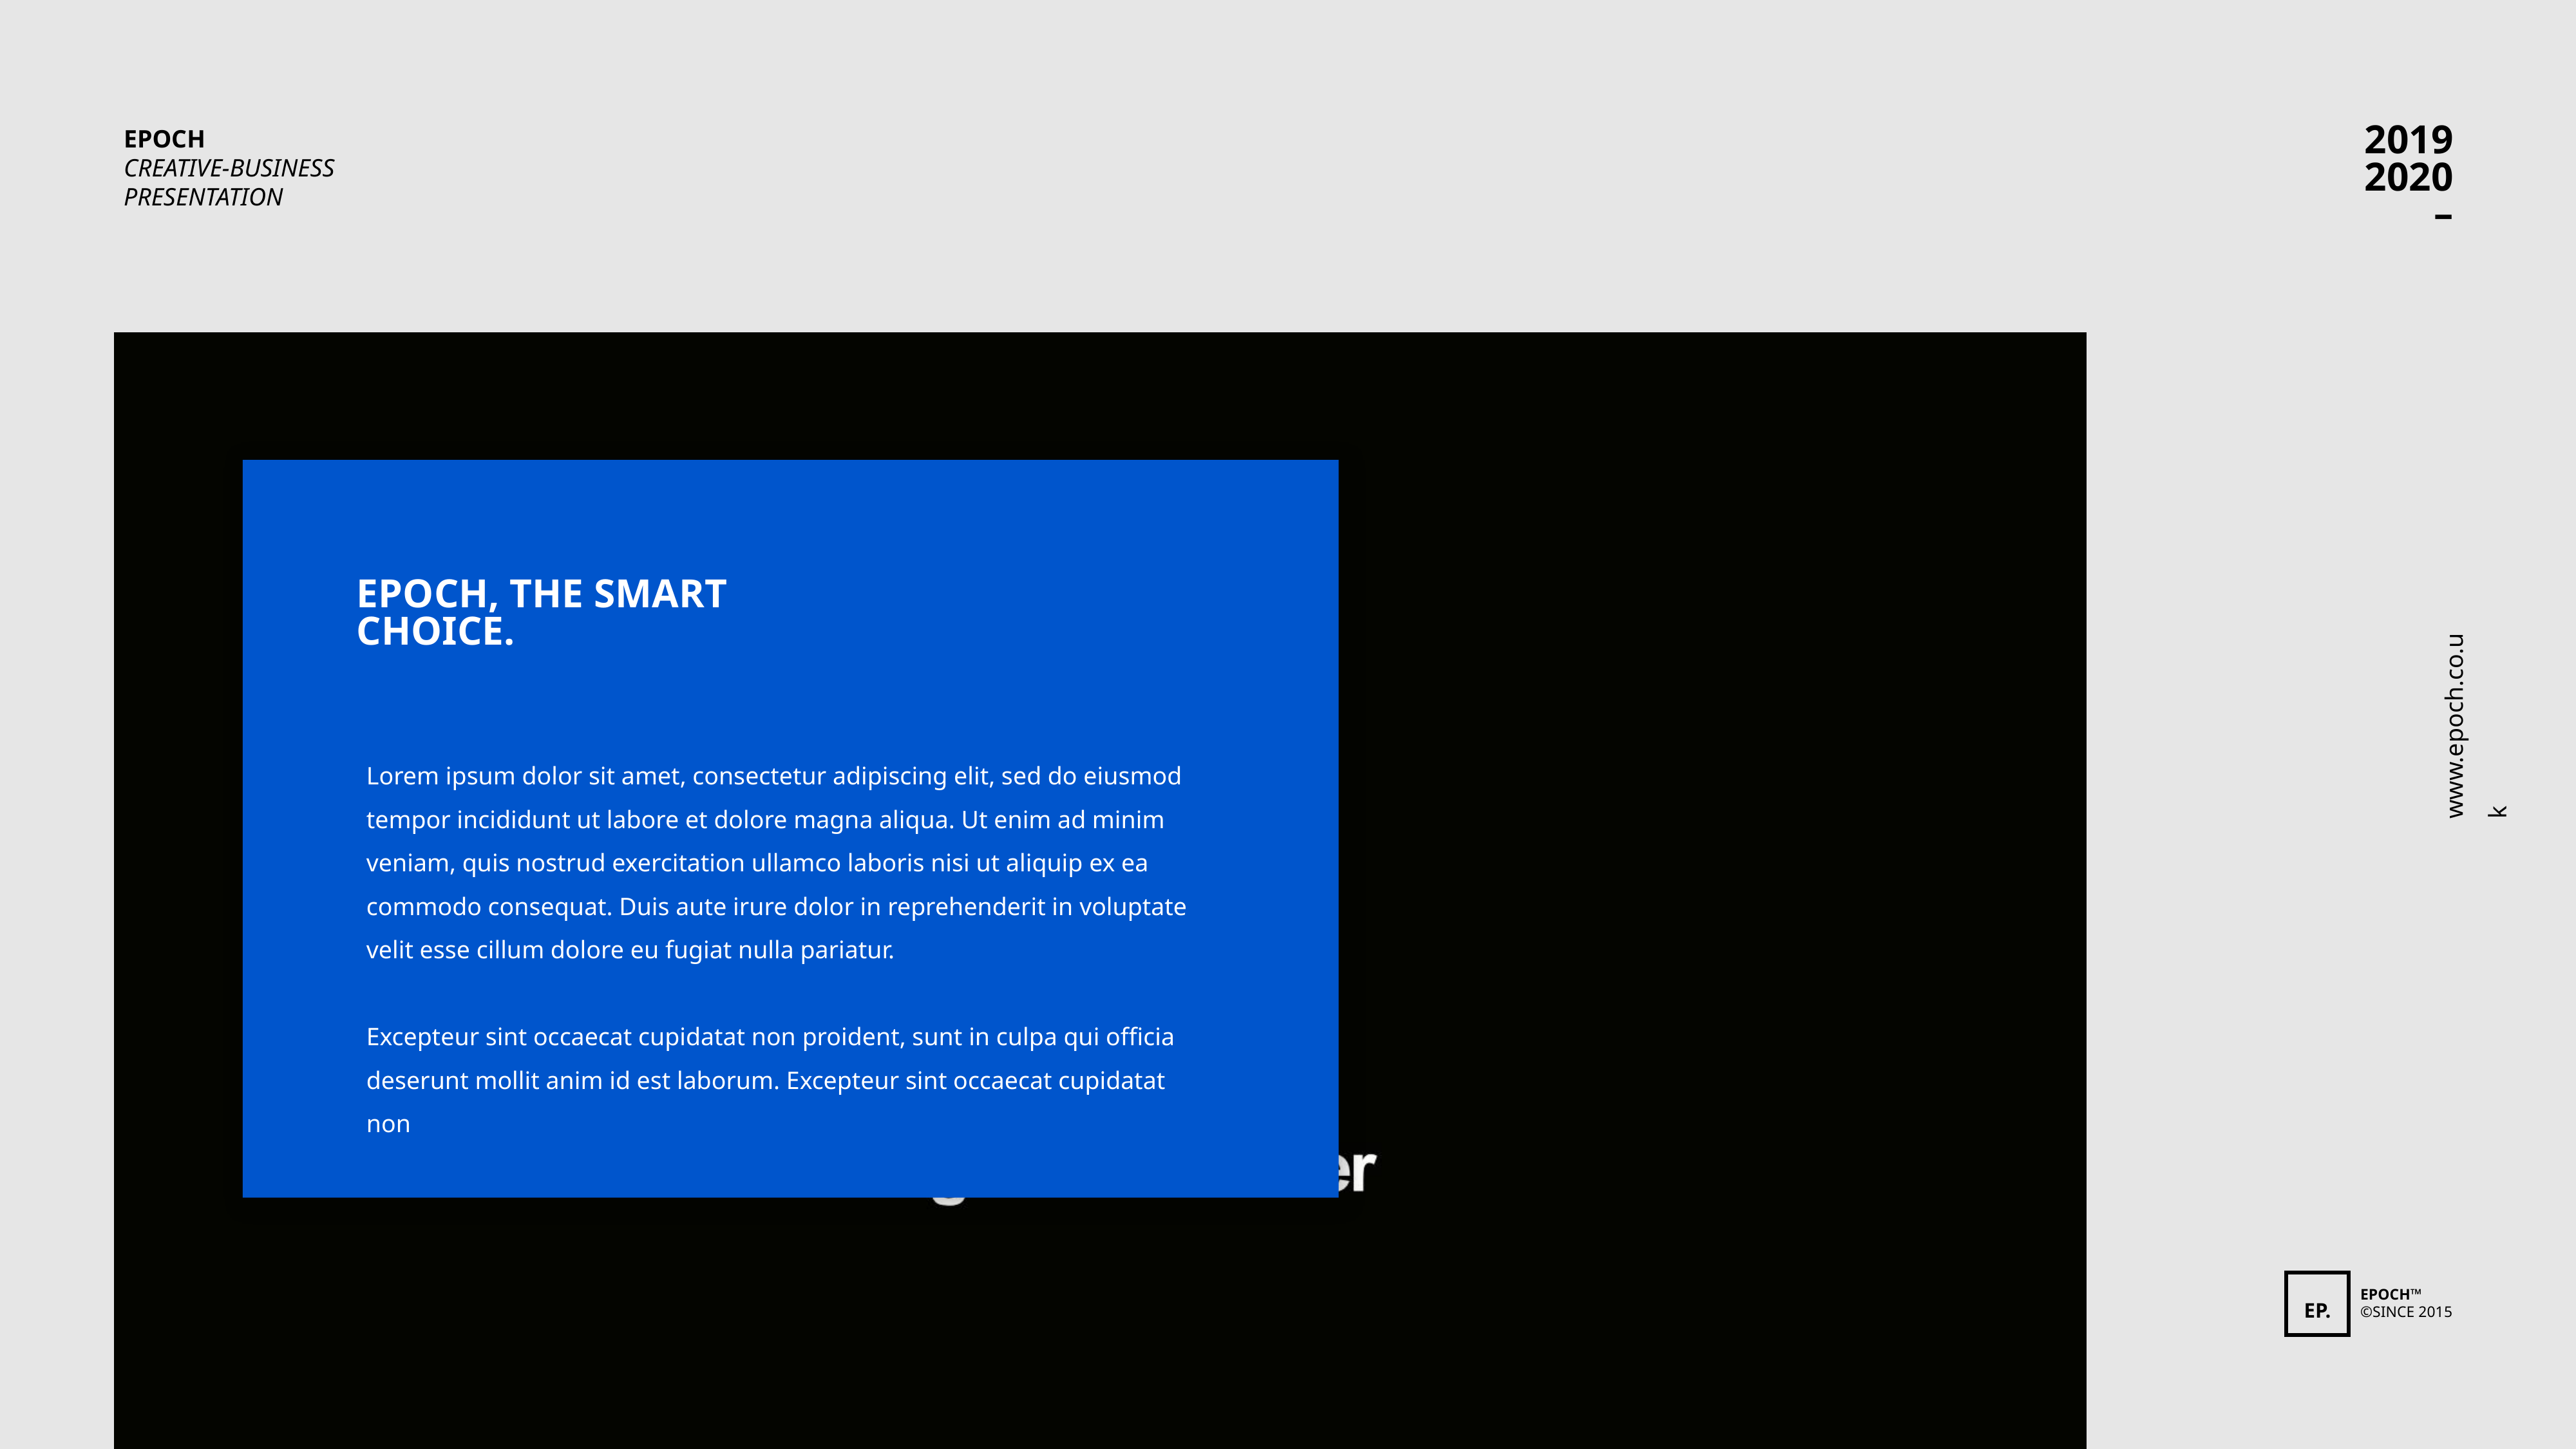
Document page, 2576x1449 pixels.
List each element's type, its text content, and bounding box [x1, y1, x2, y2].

text_box EPOCH CREATIVE-BUSINESS PRESENTATION [114, 113, 372, 218]
picture [113, 332, 2087, 1449]
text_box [2286, 1273, 2464, 1336]
text_box www.epoch.co.uk [2414, 620, 2463, 829]
text_box 2019 2020 – [2322, 113, 2463, 266]
